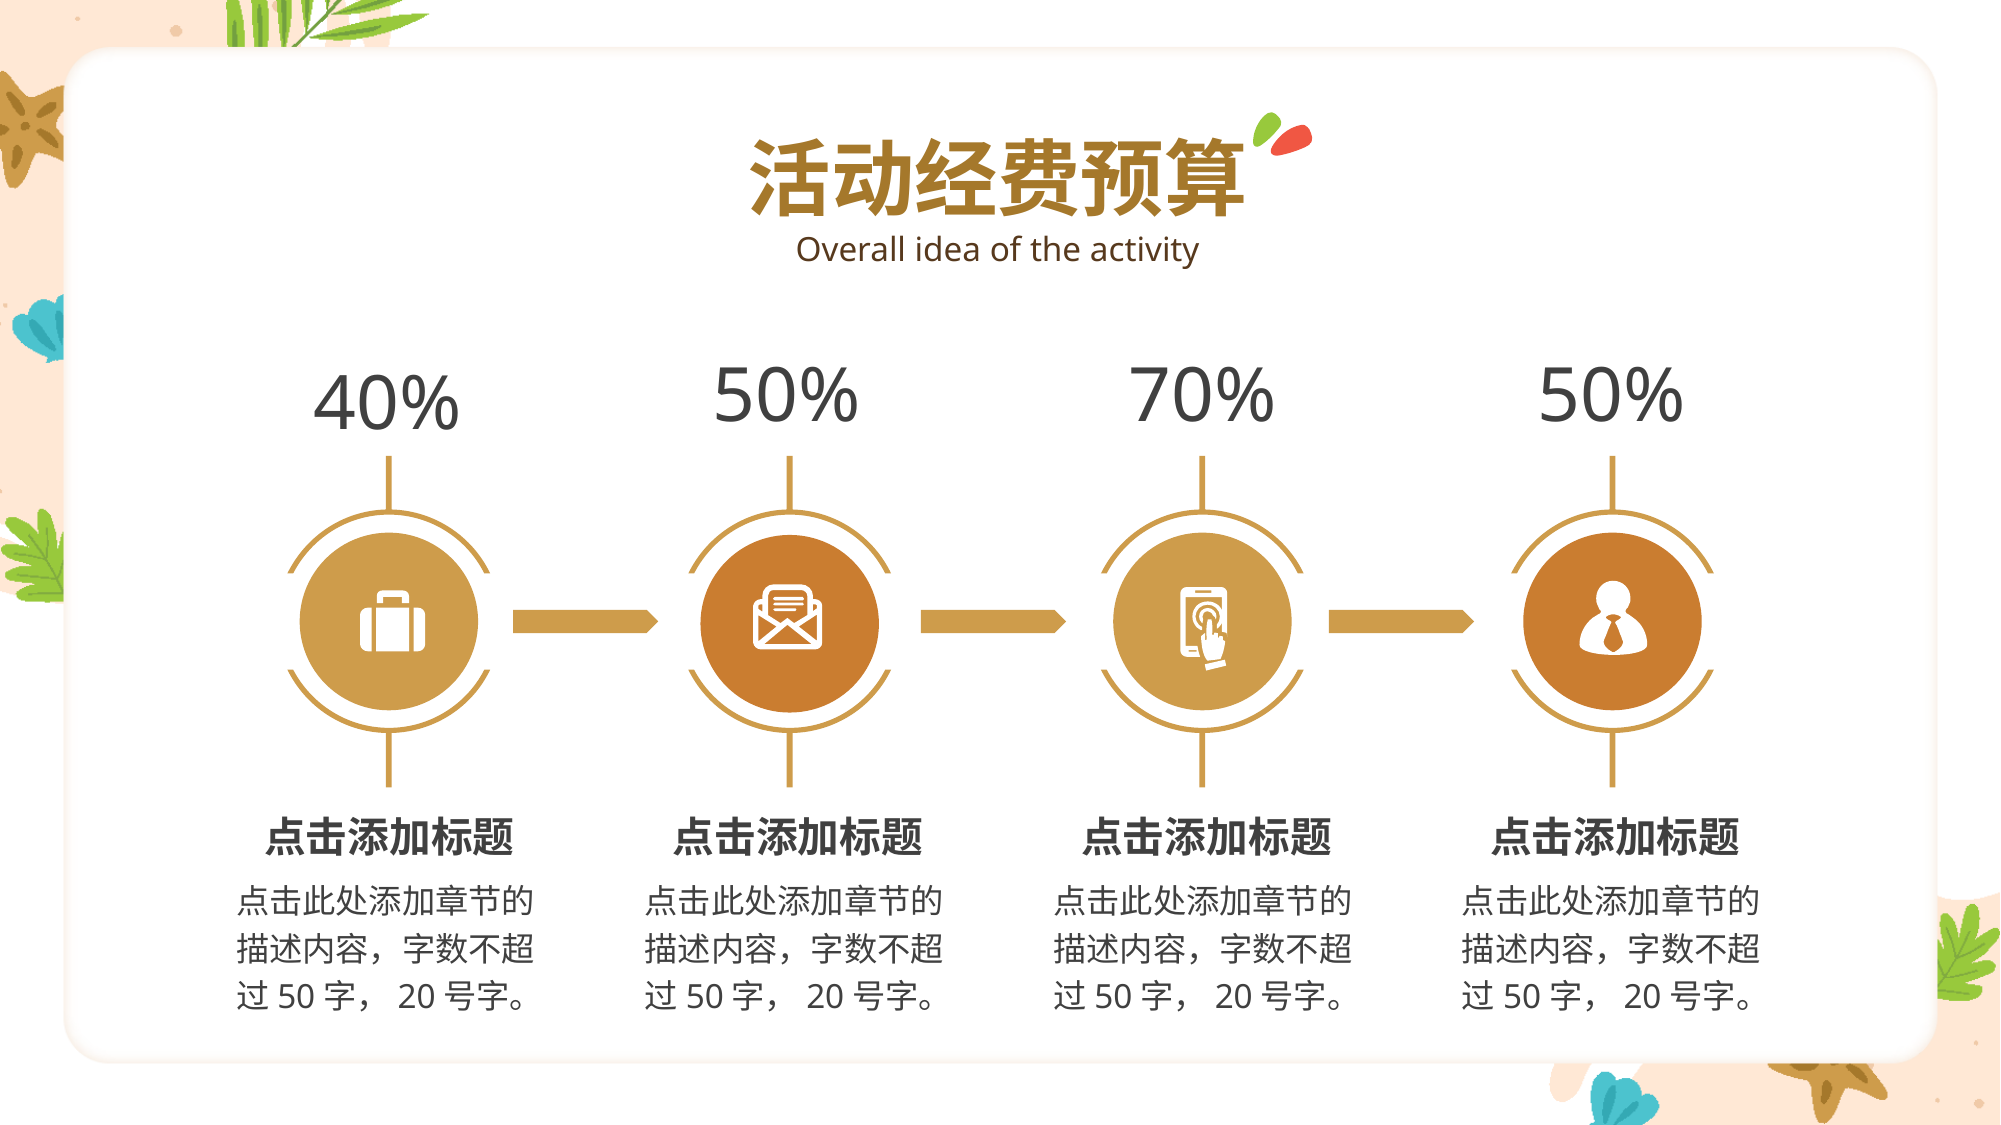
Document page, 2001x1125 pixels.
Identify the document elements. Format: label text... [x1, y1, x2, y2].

text_box [1100, 669, 1304, 788]
text_box [1579, 580, 1648, 655]
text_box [600, 118, 1395, 277]
text_box [1523, 532, 1702, 711]
text_box [700, 534, 879, 713]
text_box [1327, 608, 1476, 635]
text_box [376, 590, 410, 604]
text_box [1113, 532, 1292, 711]
text_box 点击此处添加章节的描述内容，字数不超过50字，20号字。 [1447, 864, 1784, 1023]
text_box 40% [291, 354, 484, 445]
text_box [1180, 587, 1228, 657]
text_box [919, 608, 1068, 635]
text_box [287, 669, 491, 788]
text_box [360, 607, 372, 652]
text_box [287, 455, 491, 574]
text_box 点击添加标题 [648, 803, 948, 869]
text_box 70% [1100, 346, 1304, 437]
text_box [688, 455, 892, 574]
text_box 点击此处添加章节的描述内容，字数不超过50字，20号字。 [629, 864, 967, 1023]
text_box [1511, 669, 1714, 788]
text_box 点击添加标题 [1465, 803, 1765, 869]
text_box [511, 608, 660, 635]
picture [0, 0, 2000, 1125]
text_box 点击此处添加章节的描述内容，字数不超过50字，20号字。 [221, 864, 558, 1023]
text_box 点击添加标题 [1057, 803, 1357, 869]
text_box 50% [1508, 346, 1716, 437]
text_box [376, 607, 410, 652]
text_box [688, 669, 892, 788]
text_box [1511, 455, 1714, 574]
text_box [1100, 455, 1304, 574]
text_box [1201, 619, 1227, 671]
text_box [753, 584, 823, 650]
text_box 点击此处添加章节的描述内容，字数不超过50字，20号字。 [1038, 864, 1375, 1023]
text_box 50% [693, 346, 881, 437]
text_box 点击添加标题 [239, 803, 539, 869]
text_box [413, 607, 426, 652]
text_box [299, 532, 479, 711]
